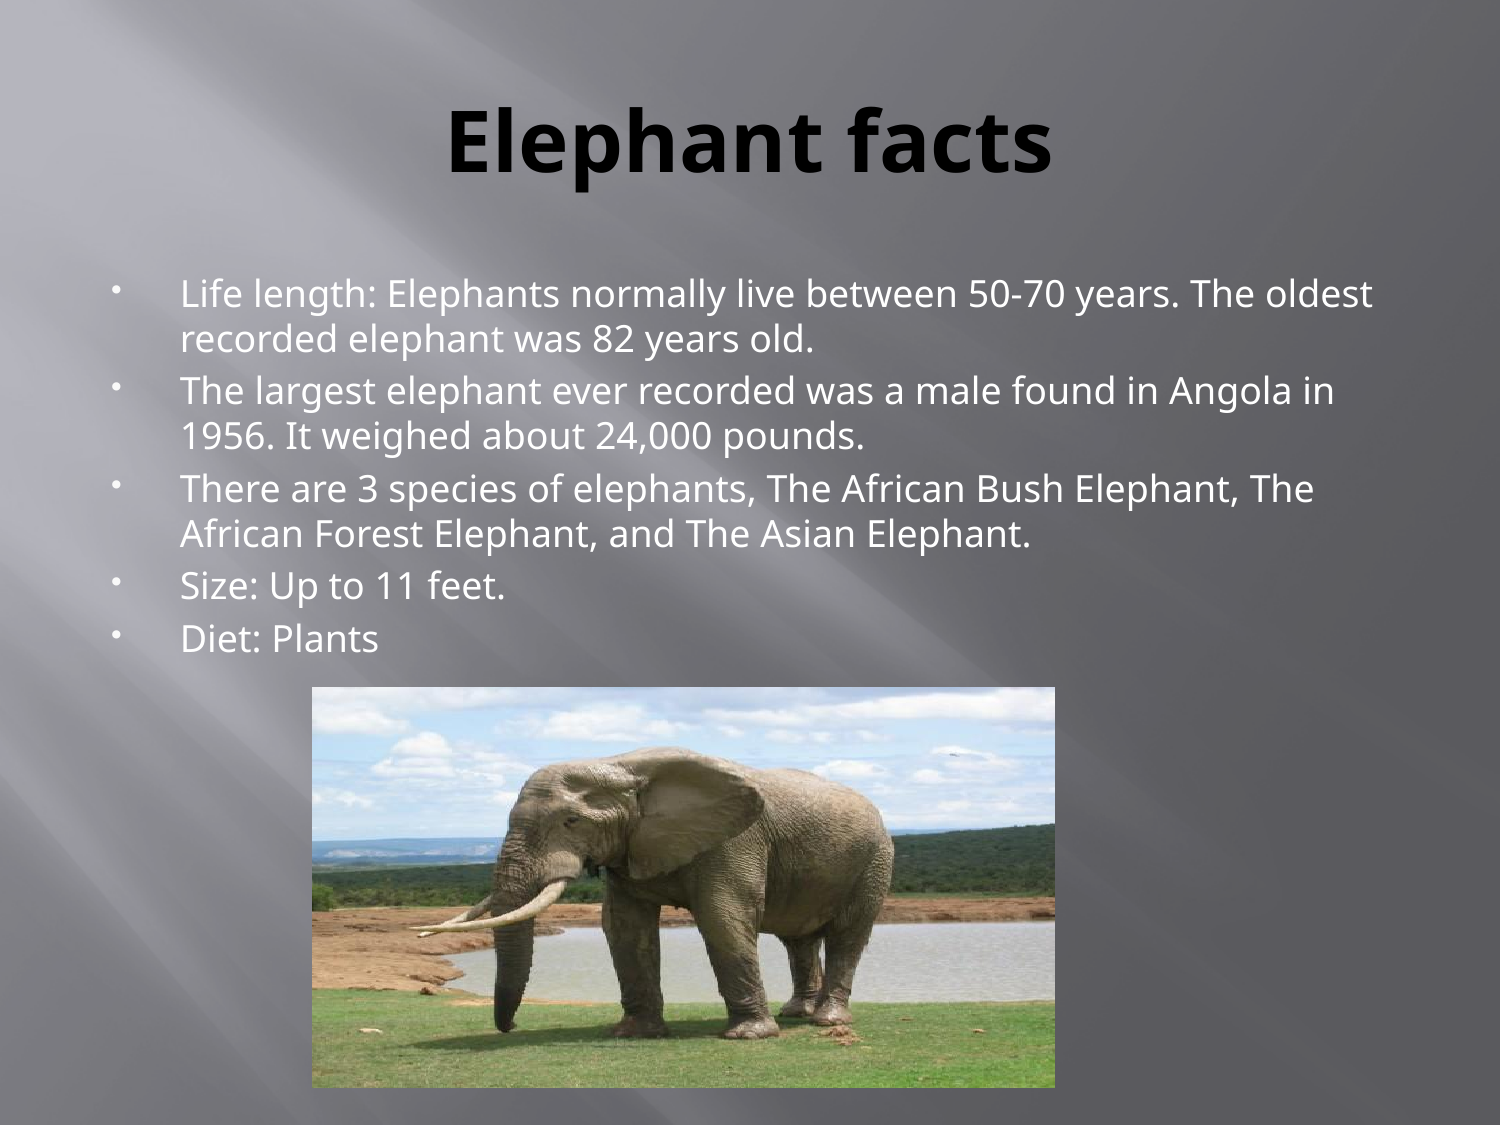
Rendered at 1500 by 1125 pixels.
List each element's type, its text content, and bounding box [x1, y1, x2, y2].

list Life length: Elephants normally live between 50-70 years. The oldest recorded elephant was 82 years old. The largest elephant ever recorded was a male found in Angola in 1956. It weighed about 24,000 pounds. There are 3 species of elephants, The African Bush Elephant, The African Forest Elephant, and The Asian Elephant. Size: Up to 11 feet. Diet: Plants [75, 262, 1425, 1035]
picture [312, 687, 1055, 1088]
title Elephant facts [75, 45, 1425, 233]
